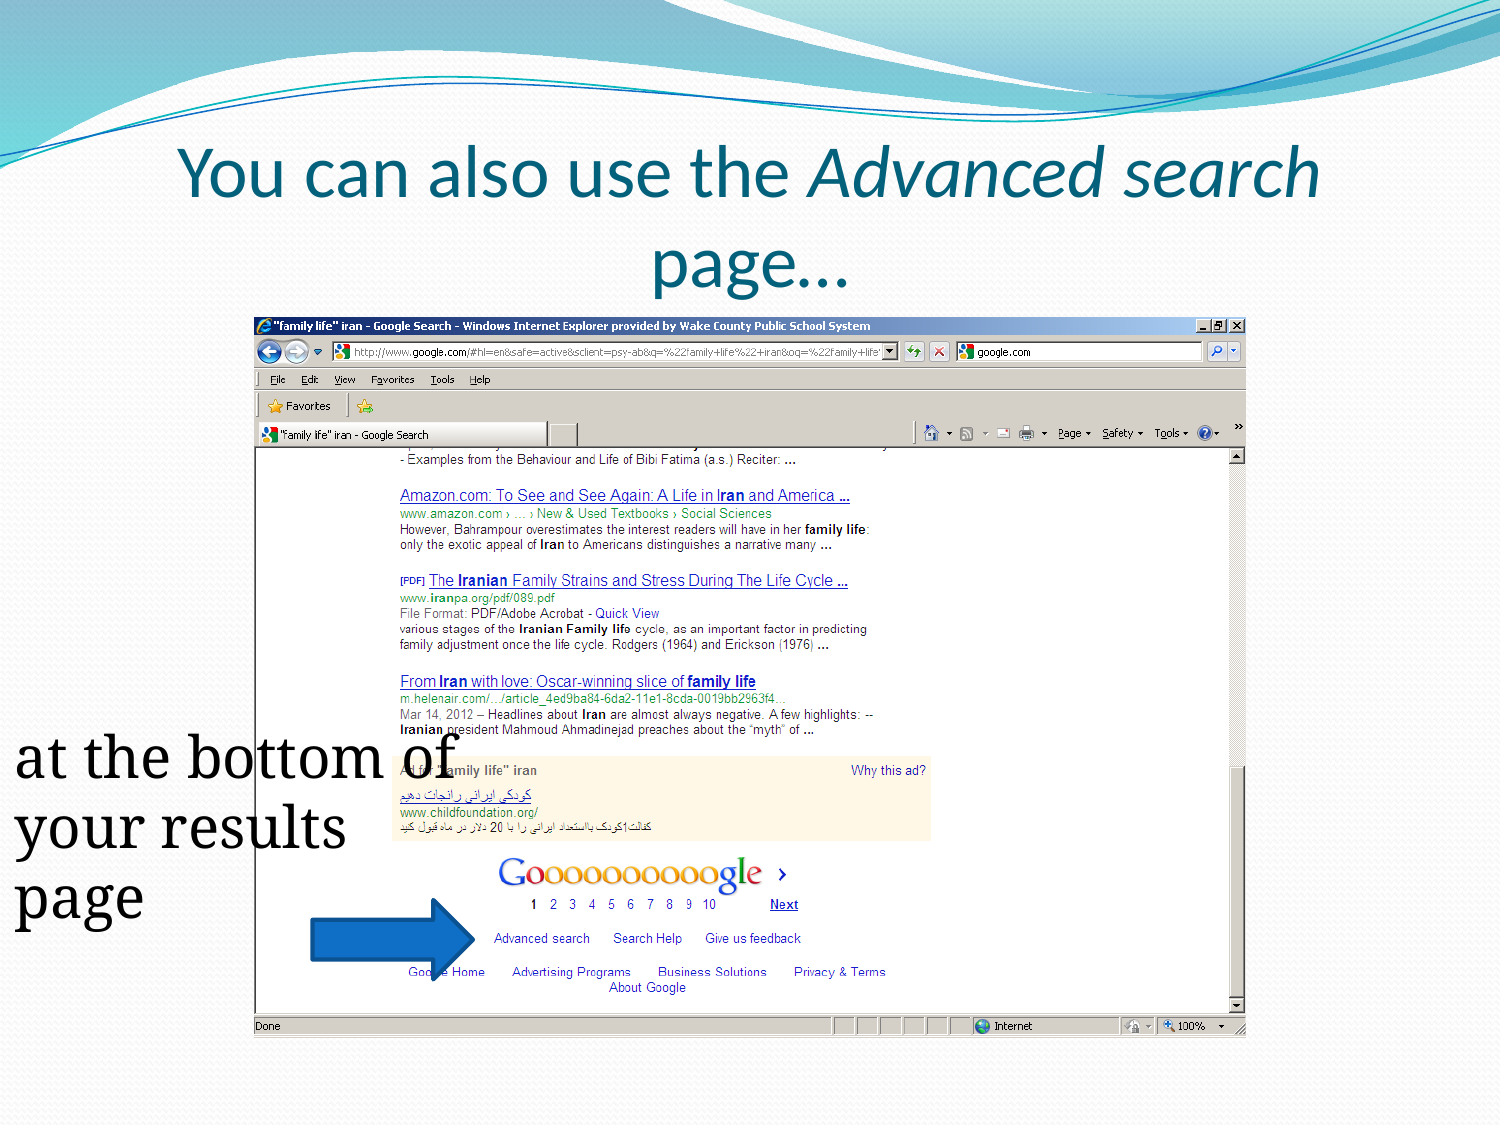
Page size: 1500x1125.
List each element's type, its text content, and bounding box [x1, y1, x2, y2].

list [254, 317, 1246, 1038]
title You can also use the Advanced search page… [75, 115, 1425, 303]
text_box at the bottom of your results page [0, 712, 247, 938]
